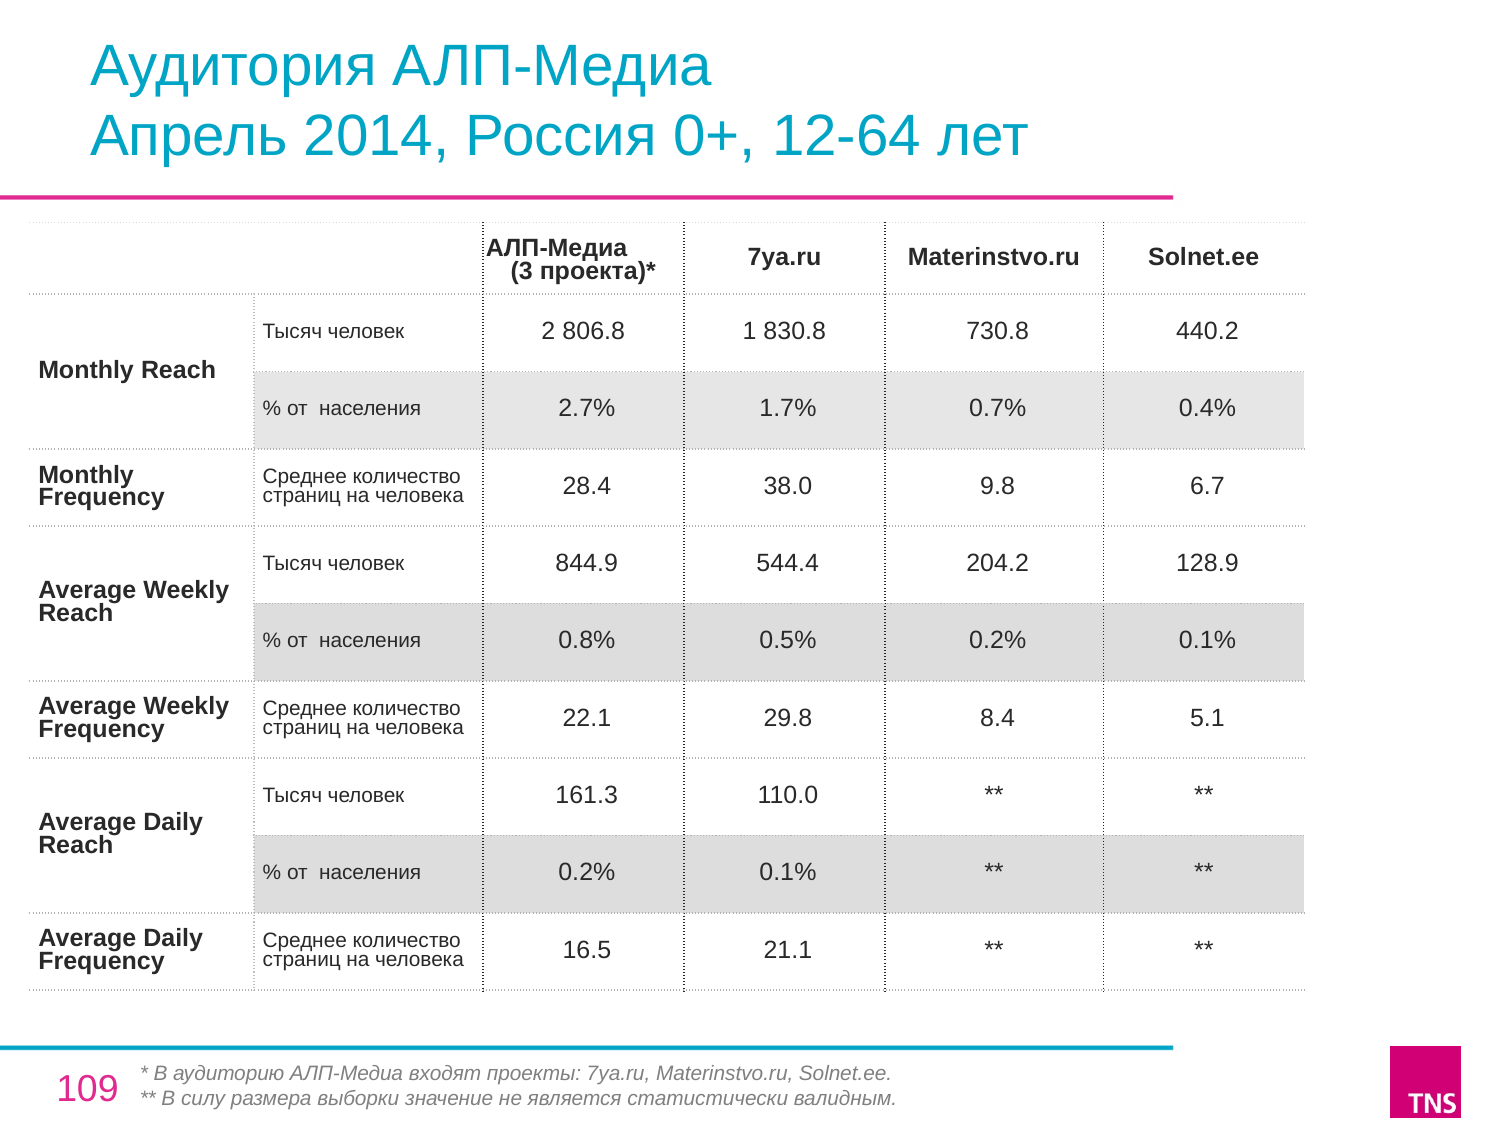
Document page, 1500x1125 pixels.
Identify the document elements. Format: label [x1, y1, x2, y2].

table_cell [29, 294, 1304, 990]
picture [0, 0, 1500, 1125]
table_header [29, 223, 1304, 294]
title [74, 8, 1476, 187]
text_box [124, 1052, 1463, 1117]
slide_number [40, 1055, 392, 1125]
